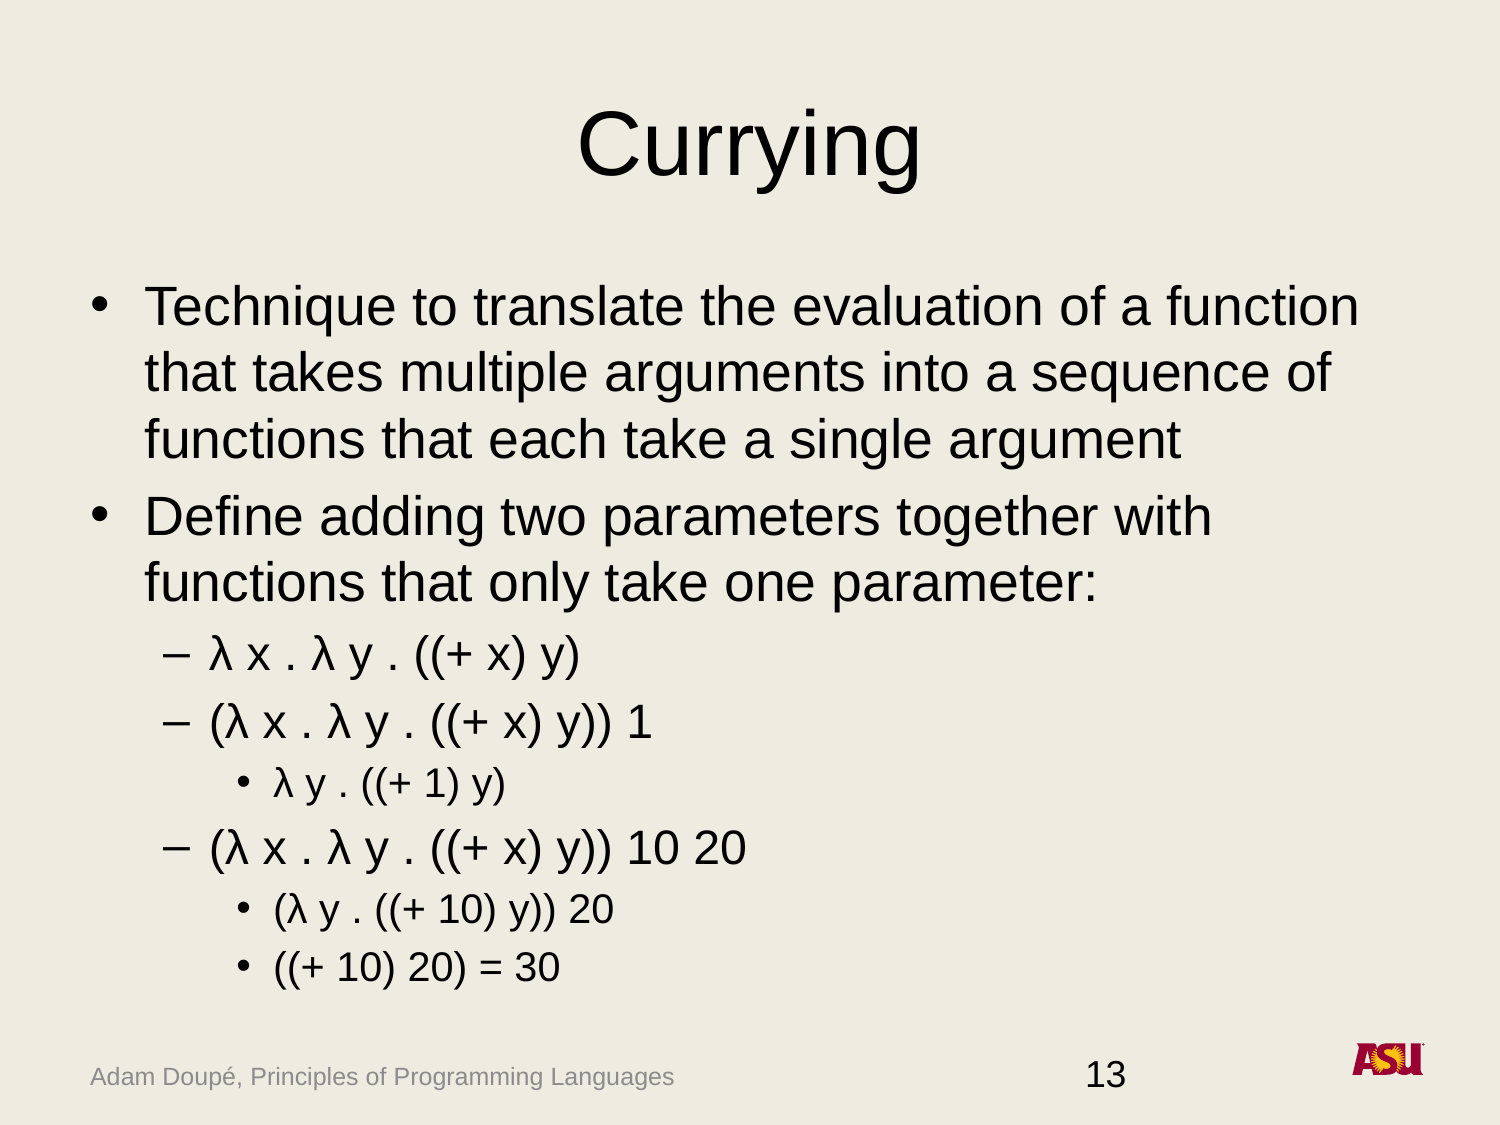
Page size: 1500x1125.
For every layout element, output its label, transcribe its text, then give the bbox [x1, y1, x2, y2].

slide_number 13 [1070, 1042, 1421, 1103]
title Currying [75, 45, 1425, 233]
list Technique to translate the evaluation of a function that takes multiple arguments into a sequence of functions that each take a single argument Define adding two parameters together with functions that only take one parameter: λ x . λ y . ((+ x) y) (λ x . λ y . ((+ x) y)) 1 λ y . ((+ 1) y) (λ x . λ y . ((+ x) y)) 10 20 (λ y . ((+ 10) y)) 20 ((+ 10) 20) = 30 [75, 262, 1425, 1005]
